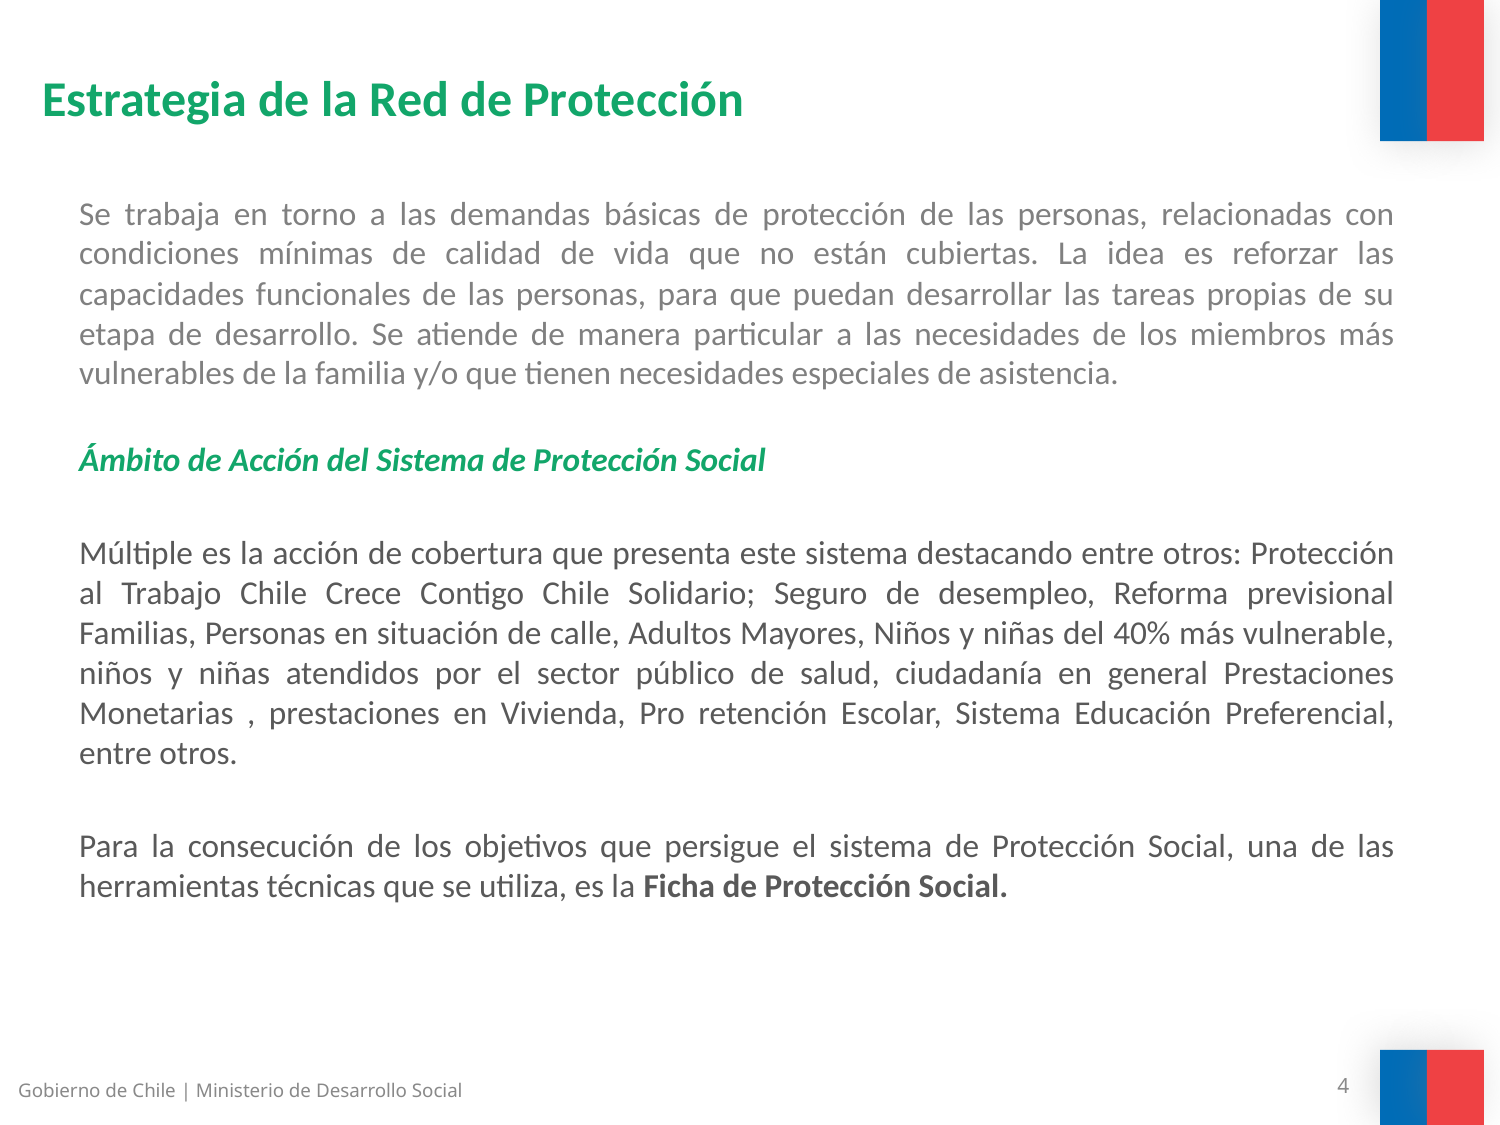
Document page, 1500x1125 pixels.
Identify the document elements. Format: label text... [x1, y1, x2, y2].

title Estrategia de la Red de Protección [26, 58, 1367, 146]
slide_number 4 [1014, 1071, 1365, 1103]
footer Gobierno de Chile | Ministerio de Desarrollo Social [3, 1070, 609, 1112]
list Se trabaja en torno a las demandas básicas de protección de las personas, relacionadas con condiciones mínimas de calidad de vida que no están cubiertas. La idea es reforzar las capacidades funcionales de las personas, para que puedan desarrollar las tareas propias de su etapa de desarrollo. Se atiende de manera particular a las necesidades de los miembros más vulnerables de la familia y/o que tienen necesidades especiales de asistencia. Ámbito de Acción del Sistema de Protección Social Múltiple es la acción de cobertura que presenta este sistema destacando entre otros: Protección al Trabajo Chile Crece Contigo Chile Solidario; Seguro de desempleo, Reforma previsional Familias, Personas en situación de calle, Adultos Mayores, Niños y niñas del 40% más vulnerable, niños y niñas atendidos por el sector público de salud, ciudadanía en general Prestaciones Monetarias , prestaciones en Vivienda, Pro retención Escolar, Sistema Educación Preferencial, entre otros. Para la consecución de los objetivos que persigue el sistema de Protección Social, una de las herramientas técnicas que se utiliza, es la Ficha de Protección Social. [63, 184, 1412, 1071]
